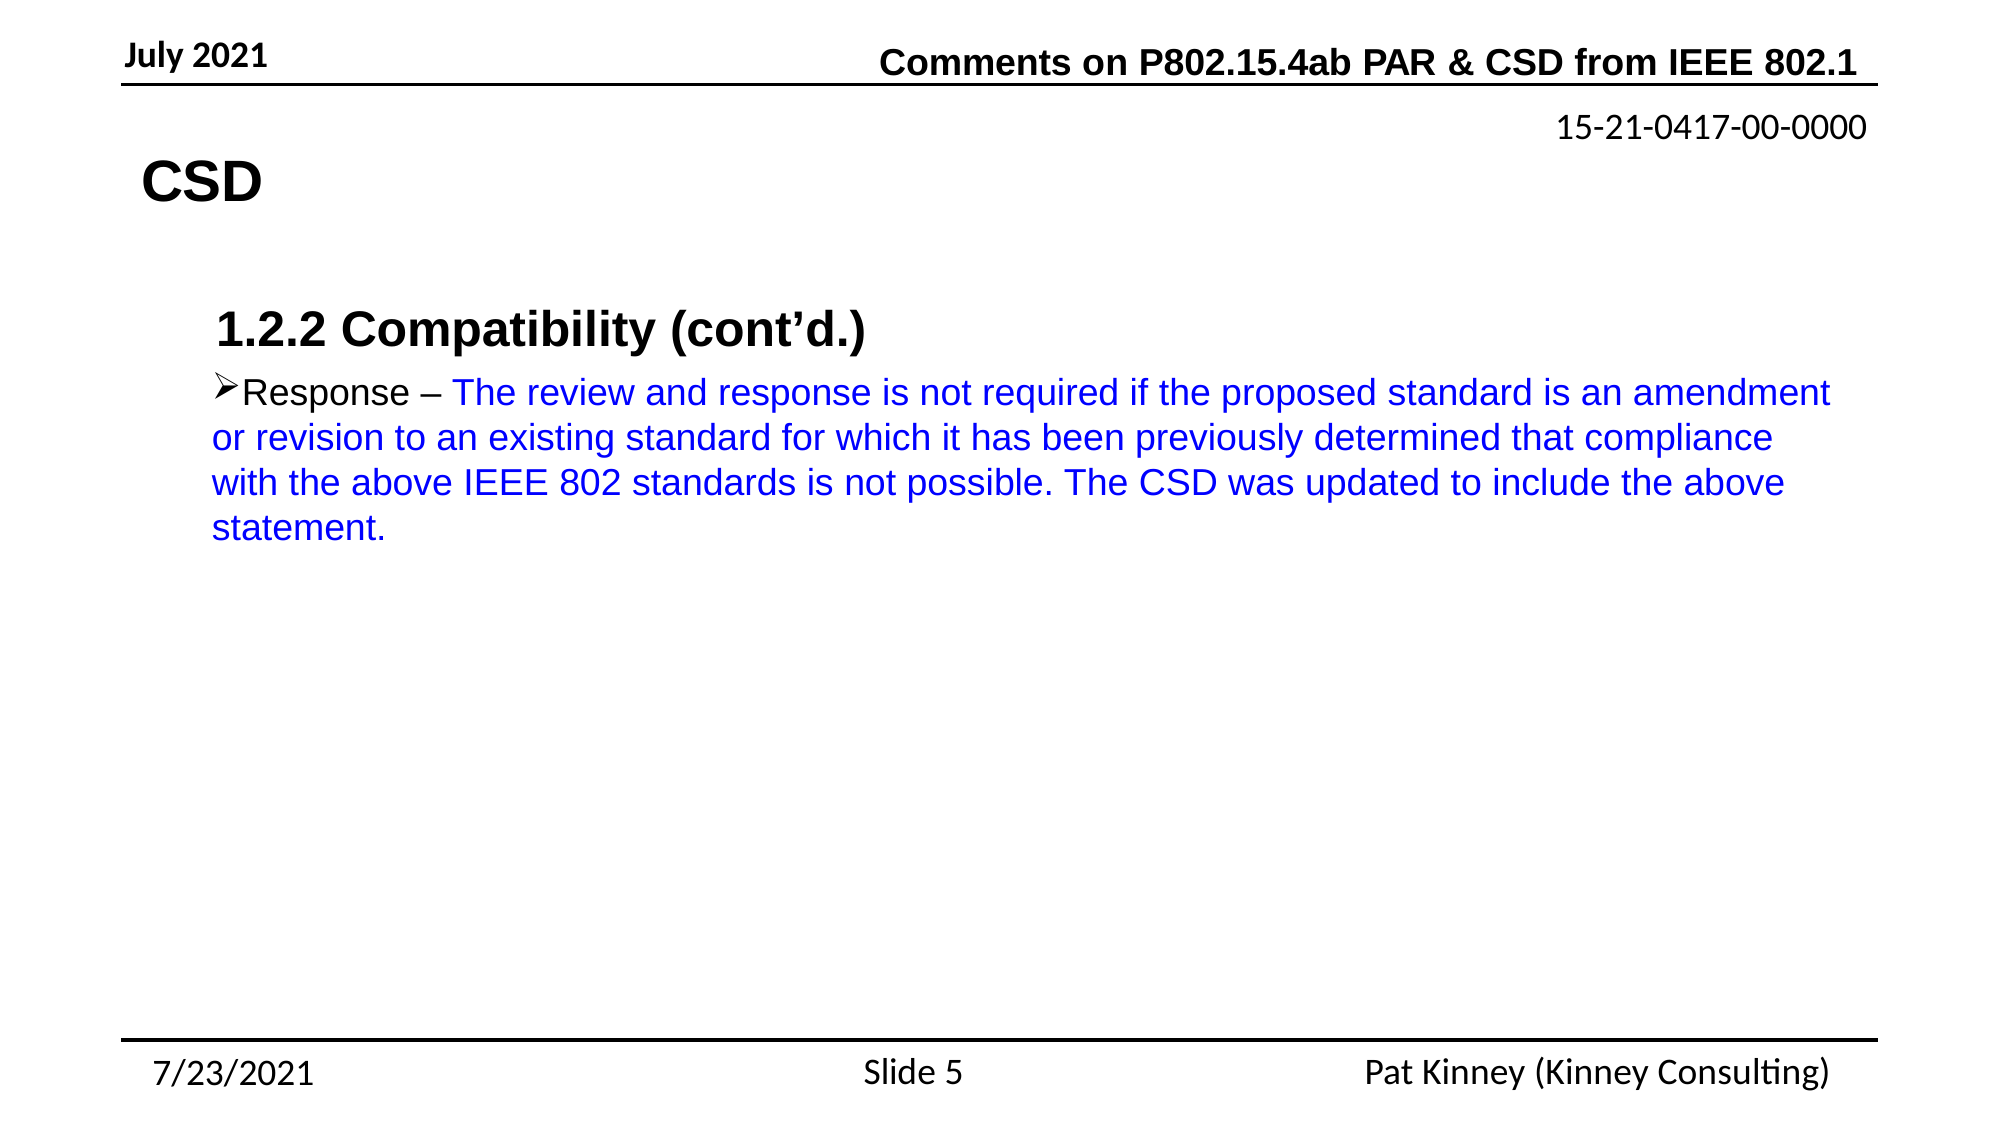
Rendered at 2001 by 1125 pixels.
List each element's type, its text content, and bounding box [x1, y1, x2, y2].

text_box CSD 1.2.2 Compatibility (cont’d.) [138, 141, 1832, 357]
text_box Comments on P802.15.4ab PAR & CSD from IEEE 802.1 [877, 35, 1864, 83]
text_box Response – The review and response is not required if the proposed standard is an amendment or revision to an existing standard for which it has been previously determined that compliance with the above IEEE 802 standards is not possible. The CSD was updated to include the above statement. [211, 360, 1831, 548]
footer 7/23/2021 [150, 1055, 318, 1125]
text_box July 2021 [122, 28, 271, 76]
slide_number Pat Kinney (Kinney Consulting) [1362, 1054, 1865, 1125]
slide_number Slide 5 [861, 1054, 993, 1125]
